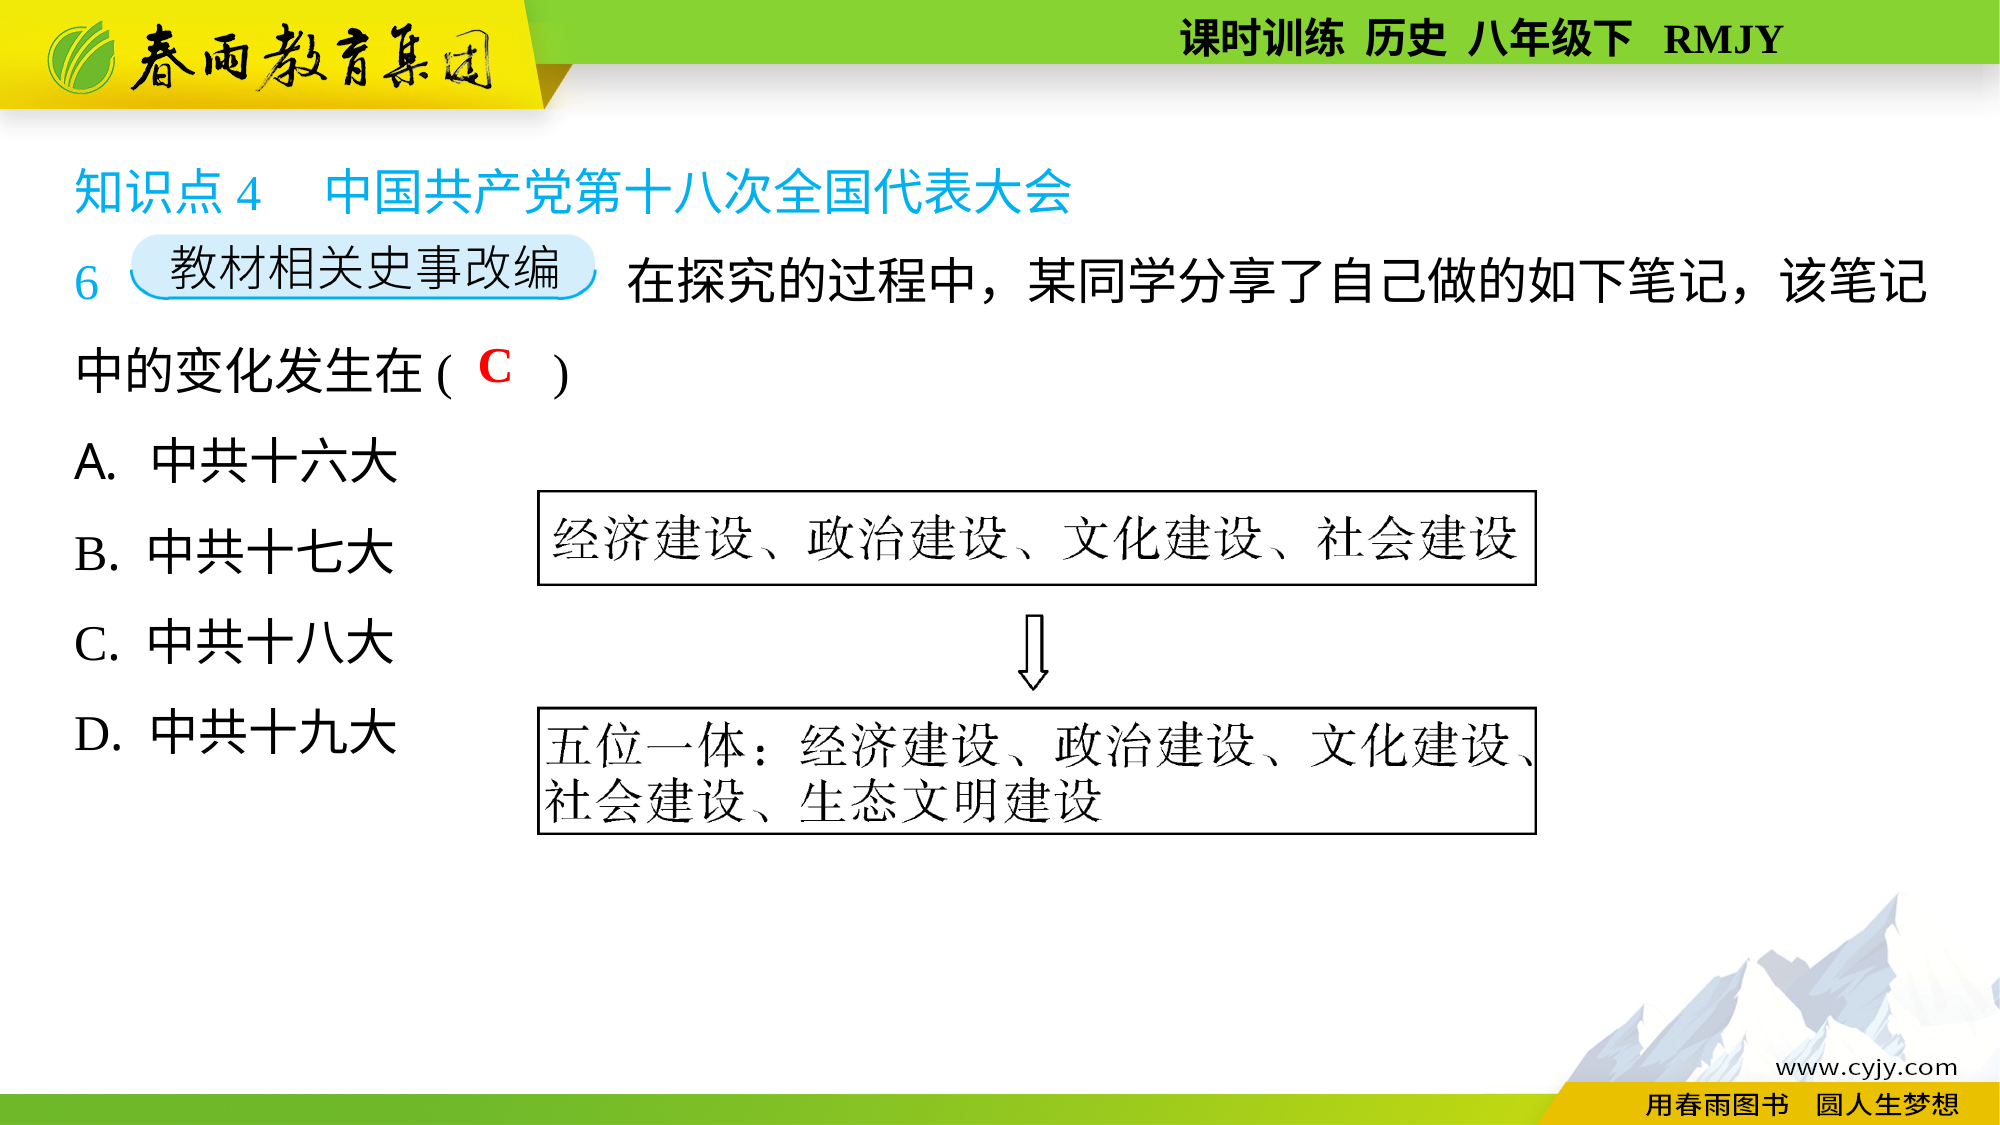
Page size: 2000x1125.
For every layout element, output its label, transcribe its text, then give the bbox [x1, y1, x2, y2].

text_box C [462, 325, 529, 401]
list 知识点4 中国共产党第十八次全国代表大会 6 在探究的过程中，某同学分享了自己做的如下笔记，该笔记中的变化发生在( ) 中共十六大 B. 中共十七大 C. 中共十八大 D. 中共十九大 [59, 122, 1944, 774]
picture [0, 0, 2000, 1125]
